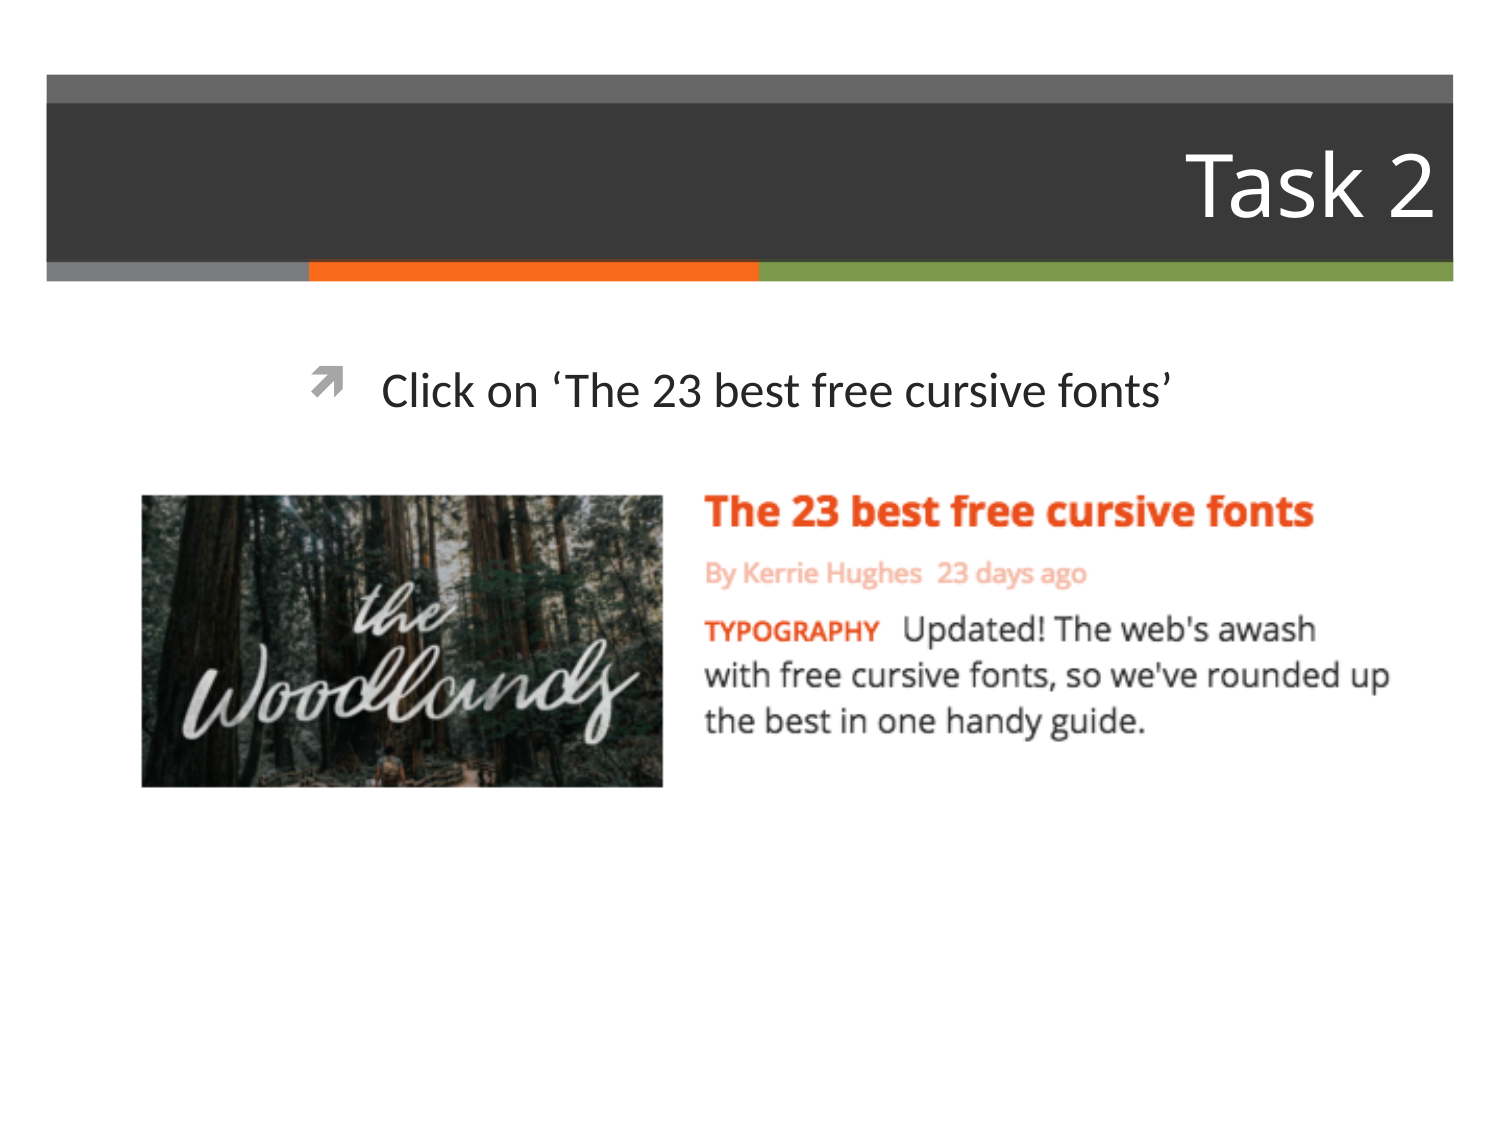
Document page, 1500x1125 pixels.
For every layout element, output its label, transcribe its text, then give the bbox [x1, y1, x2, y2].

title Task 2 [46, 103, 1454, 263]
list Click on ‘The 23 best free cursive fonts’ [292, 350, 1454, 1005]
picture [111, 454, 1421, 833]
